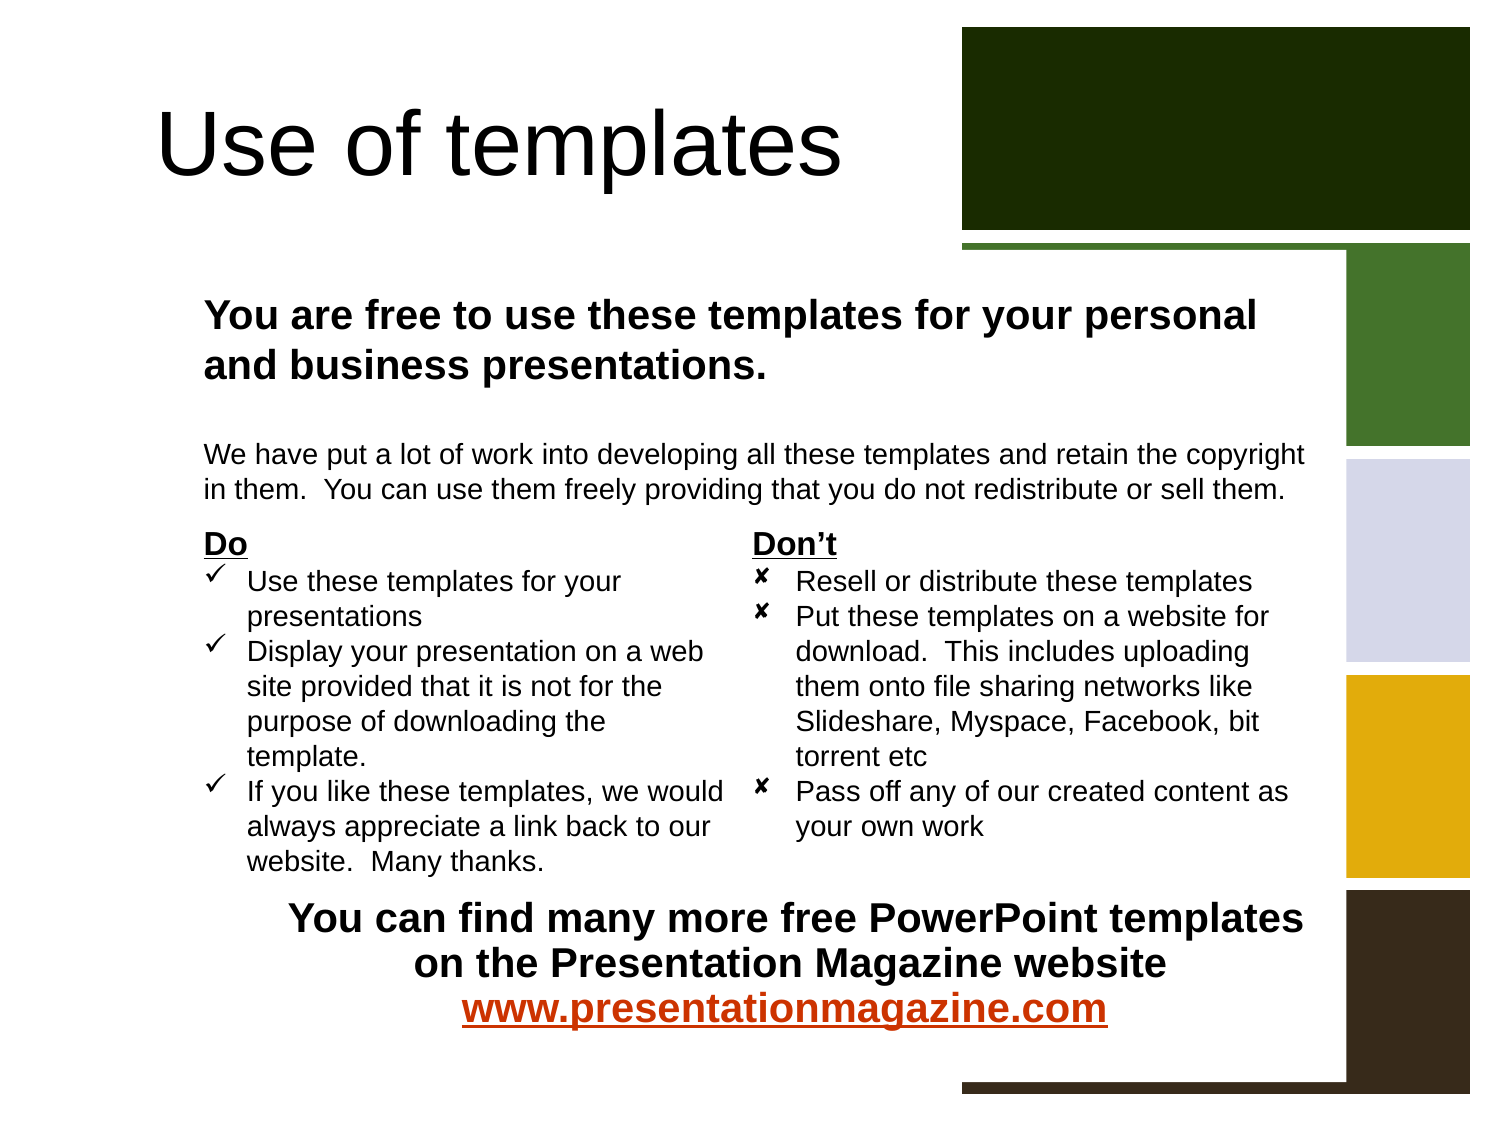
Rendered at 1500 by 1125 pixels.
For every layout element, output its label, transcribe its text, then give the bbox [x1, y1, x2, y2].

text_box You can find many more free PowerPoint templates on the Presentation Magazine website www.presentationmagazine.com [171, 889, 1347, 1040]
text_box You are free to use these templates for your personal and business presentations. [188, 280, 1329, 396]
text_box [88, 208, 1436, 1083]
text_box Don’t Resell or distribute these templates Put these templates on a website for download. This includes uploading them onto file sharing networks like Slideshare, Myspace, Facebook, bit torrent etc Pass off any of our created content as your own work [737, 515, 1335, 850]
text_box Do Use these templates for your presentations Display your presentation on a web site provided that it is not for the purpose of downloading the template. If you like these templates, we would always appreciate a link back to our website. Many thanks. [188, 515, 749, 889]
text_box We have put a lot of work into developing all these templates and retain the copyright in them. You can use them freely providing that you do not redistribute or sell them. [188, 427, 1325, 513]
title Use of templates [79, 45, 921, 233]
